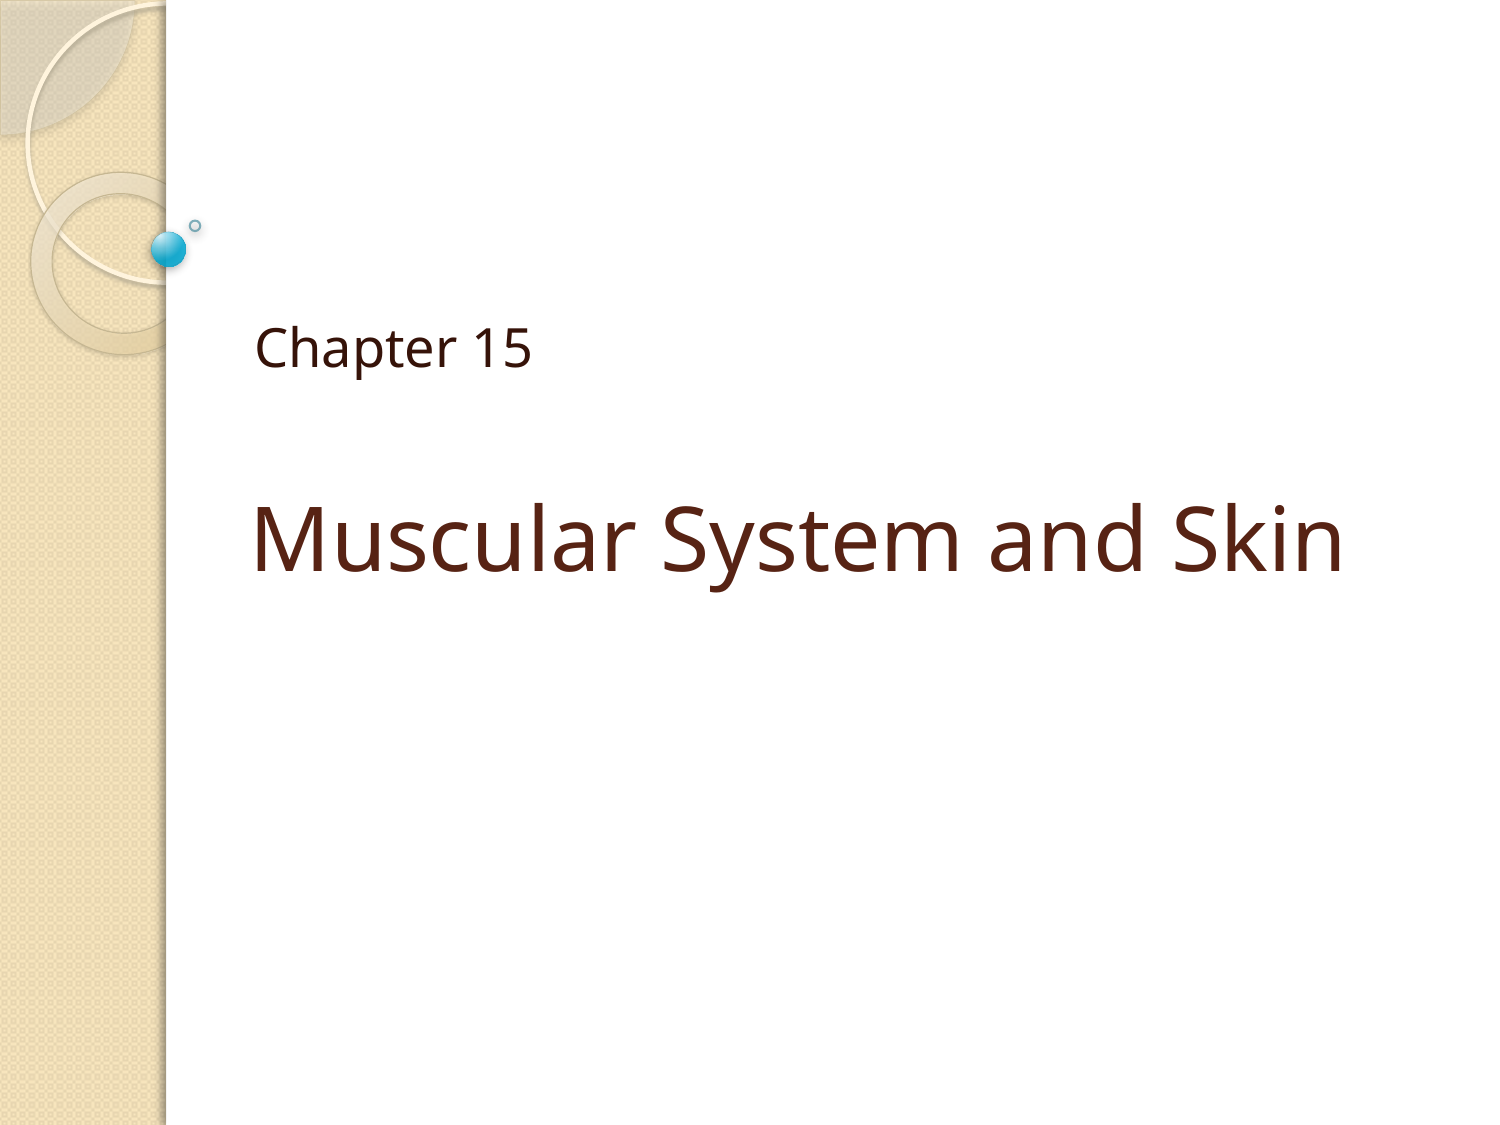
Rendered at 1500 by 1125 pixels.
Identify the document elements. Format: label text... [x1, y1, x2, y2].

subtitle Chapter 15 [234, 313, 1450, 397]
title Muscular System and Skin [234, 397, 1450, 597]
